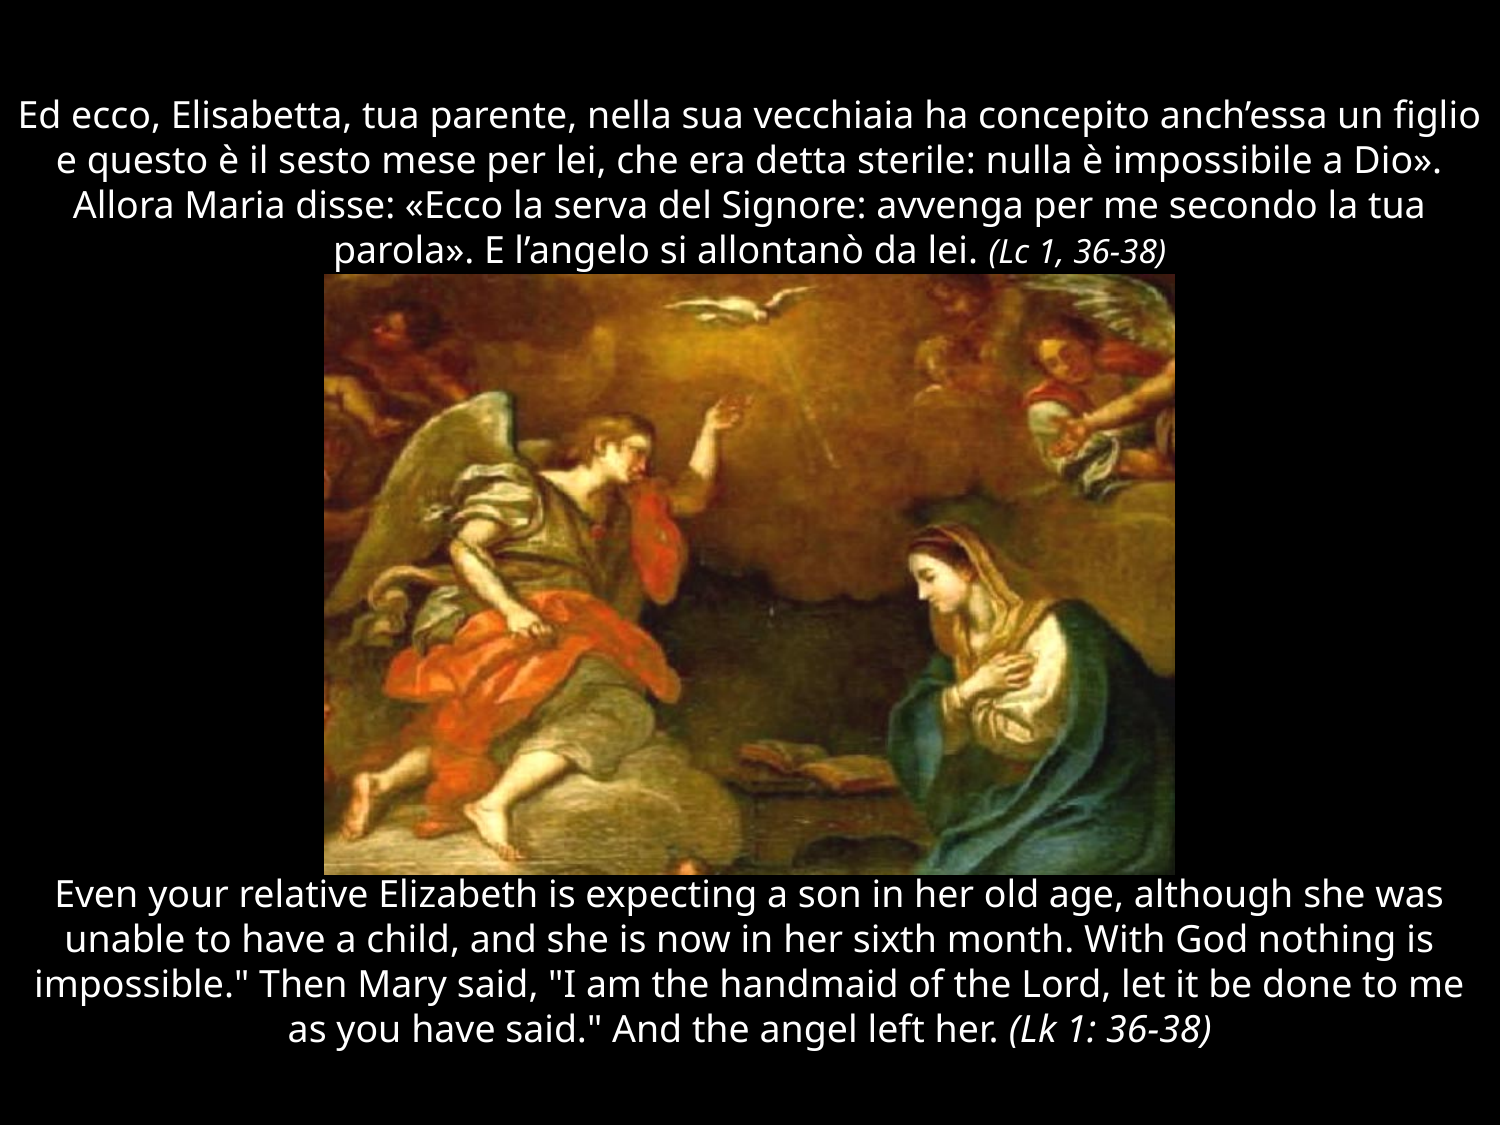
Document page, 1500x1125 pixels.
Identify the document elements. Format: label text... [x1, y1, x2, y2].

picture [324, 274, 1175, 875]
title Ed ecco, Elisabetta, tua parente, nella sua vecchiaia ha concepito anch’essa un figlio e questo è il sesto mese per lei, che era detta sterile: nulla è impossibile a Dio». Allora Maria disse: «Ecco la serva del Signore: avvenga per me secondo la tua parola». E l’angelo si allontanò da lei. (Lc 1, 36-38) [0, 87, 1500, 275]
text_box Even your relative Elizabeth is expecting a son in her old age, although she was unable to have a child, and she is now in her sixth month. With God nothing is impossible." Then Mary said, "I am the handmaid of the Lord, let it be done to me as you have said." And the angel left her. (Lk 1: 36-38) [0, 862, 1500, 1058]
